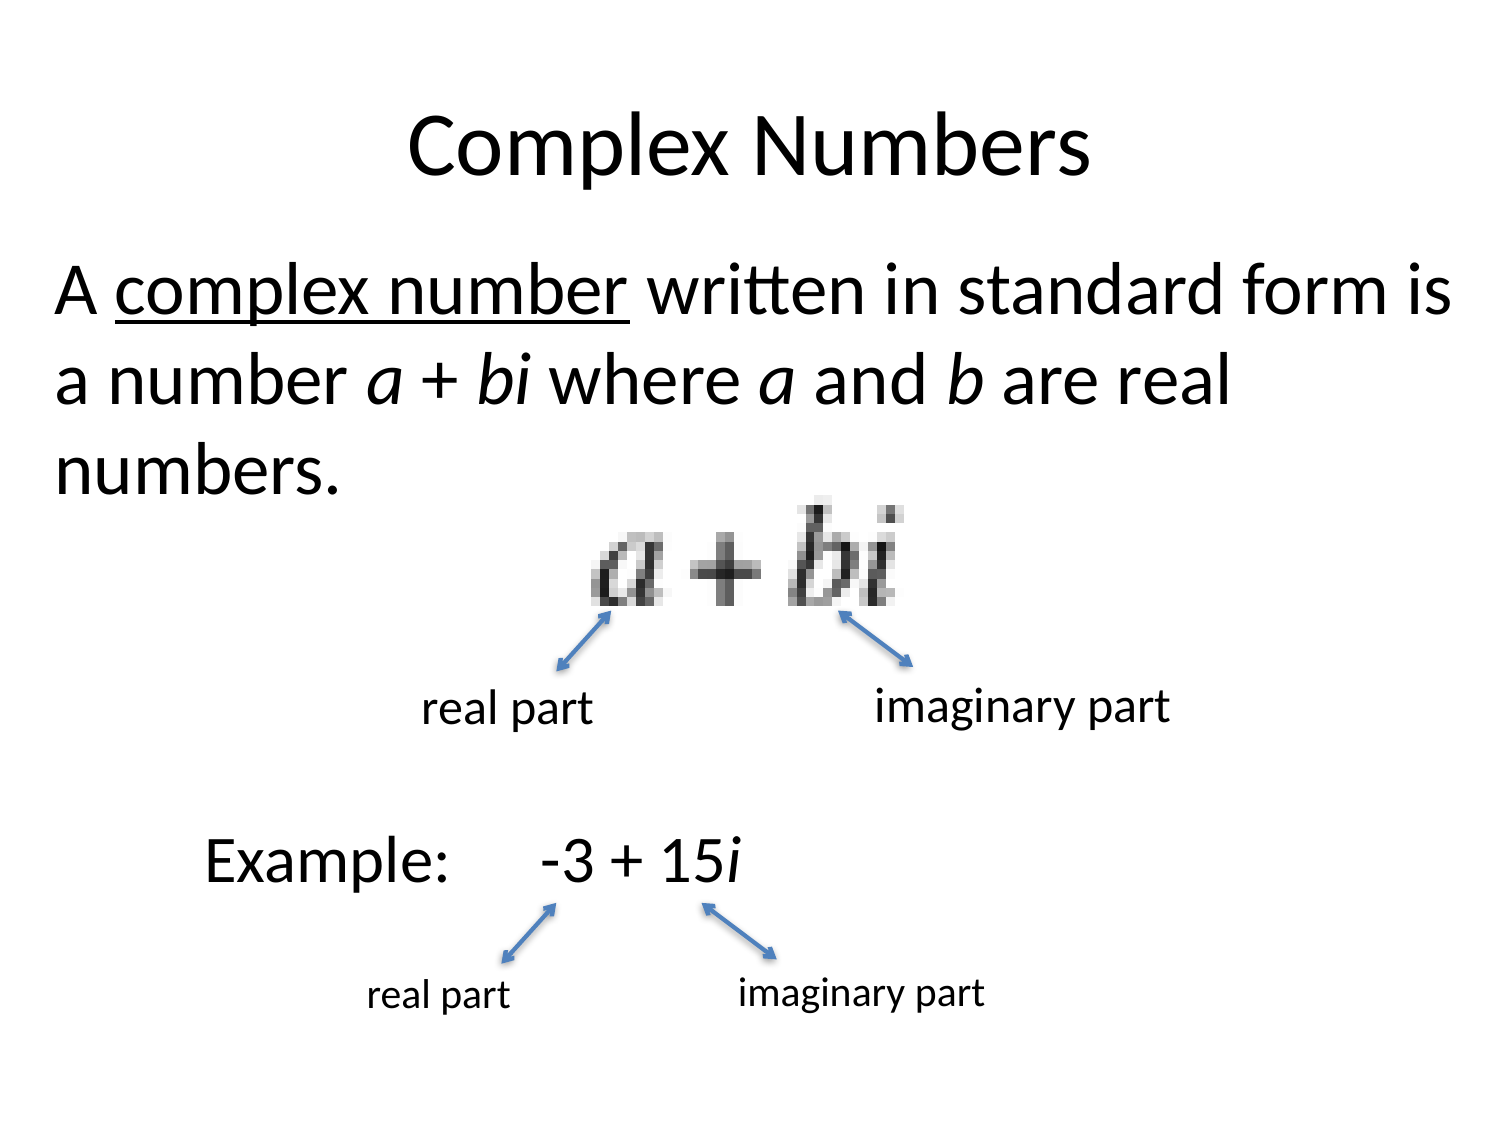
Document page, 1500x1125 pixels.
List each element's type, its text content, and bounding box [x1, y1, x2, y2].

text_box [501, 902, 557, 964]
text_box real part [407, 667, 610, 742]
text_box A complex number written in standard form is a number a + bi where a and b are real numbers. [39, 232, 1500, 518]
title Complex Numbers [75, 45, 1425, 232]
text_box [837, 610, 914, 668]
text_box real part [351, 959, 526, 1025]
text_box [556, 610, 612, 672]
text_box imaginary part [723, 957, 1001, 1022]
text_box imaginary part [859, 664, 1187, 740]
text_box Example: -3 + 15i [189, 808, 757, 903]
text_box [701, 902, 777, 960]
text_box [574, 467, 914, 627]
